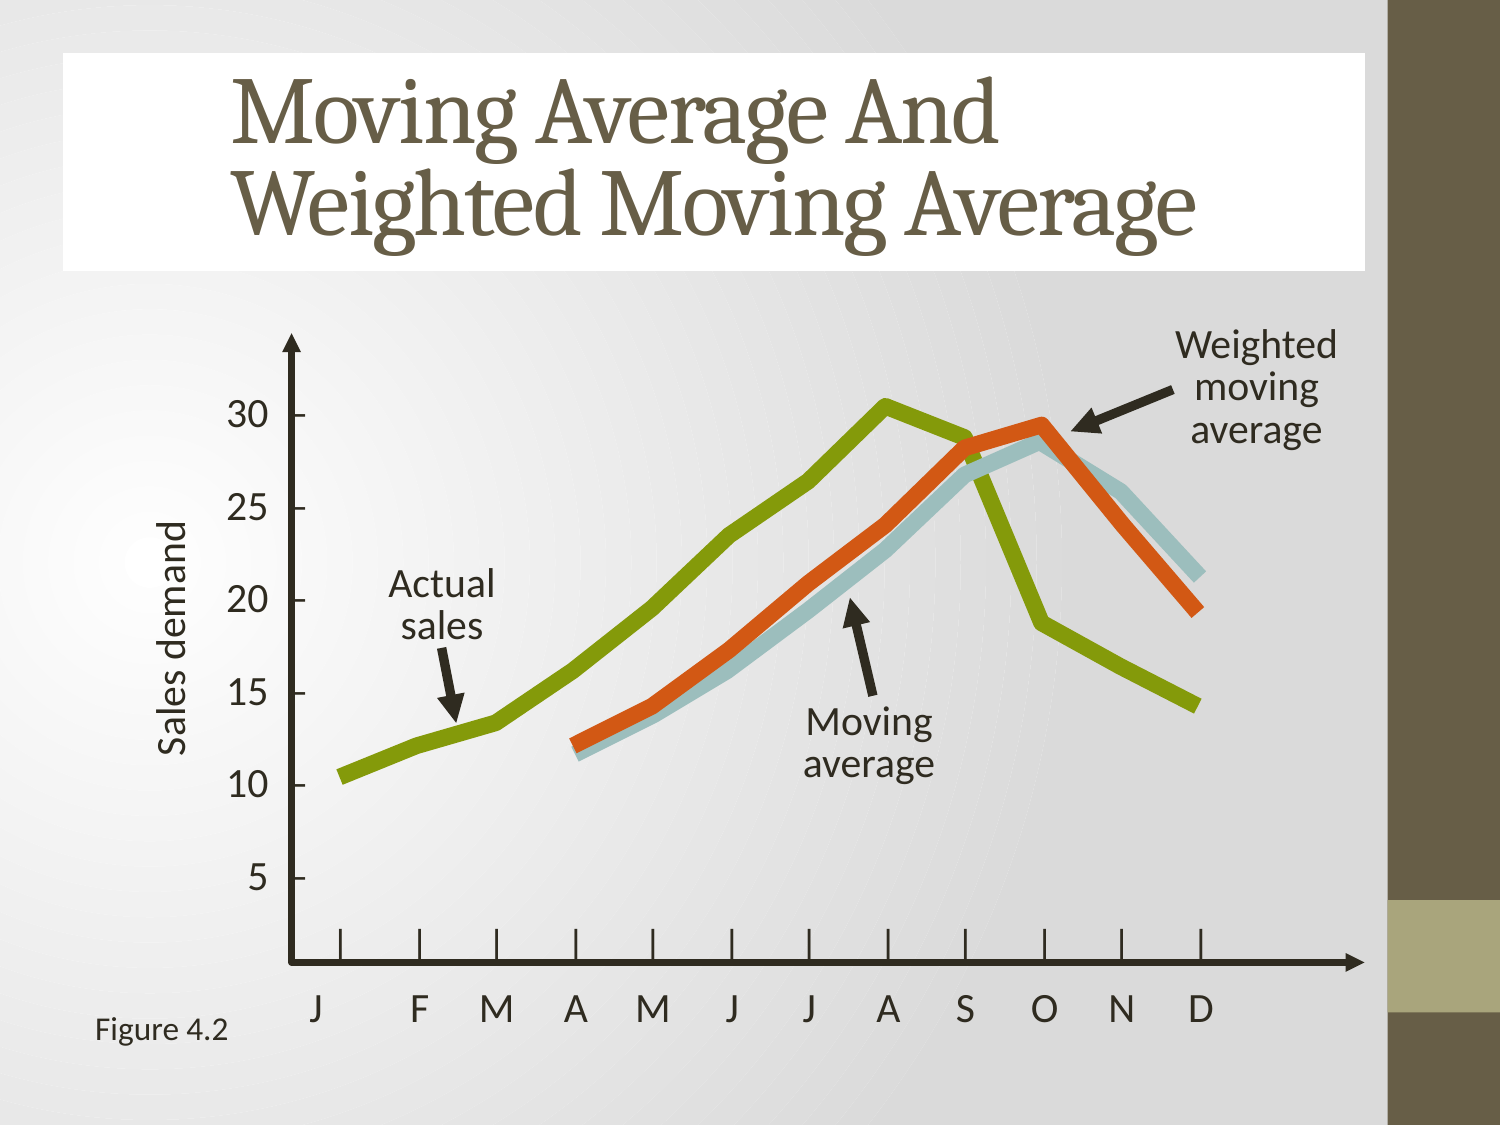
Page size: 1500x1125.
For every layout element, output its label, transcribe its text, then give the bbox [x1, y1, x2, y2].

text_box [135, 332, 1366, 1039]
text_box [340, 555, 544, 724]
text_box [734, 597, 1004, 795]
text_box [1070, 316, 1392, 460]
text_box Figure 4.2 [80, 999, 244, 1055]
title Moving Average And Weighted Moving Average [63, 53, 1365, 271]
